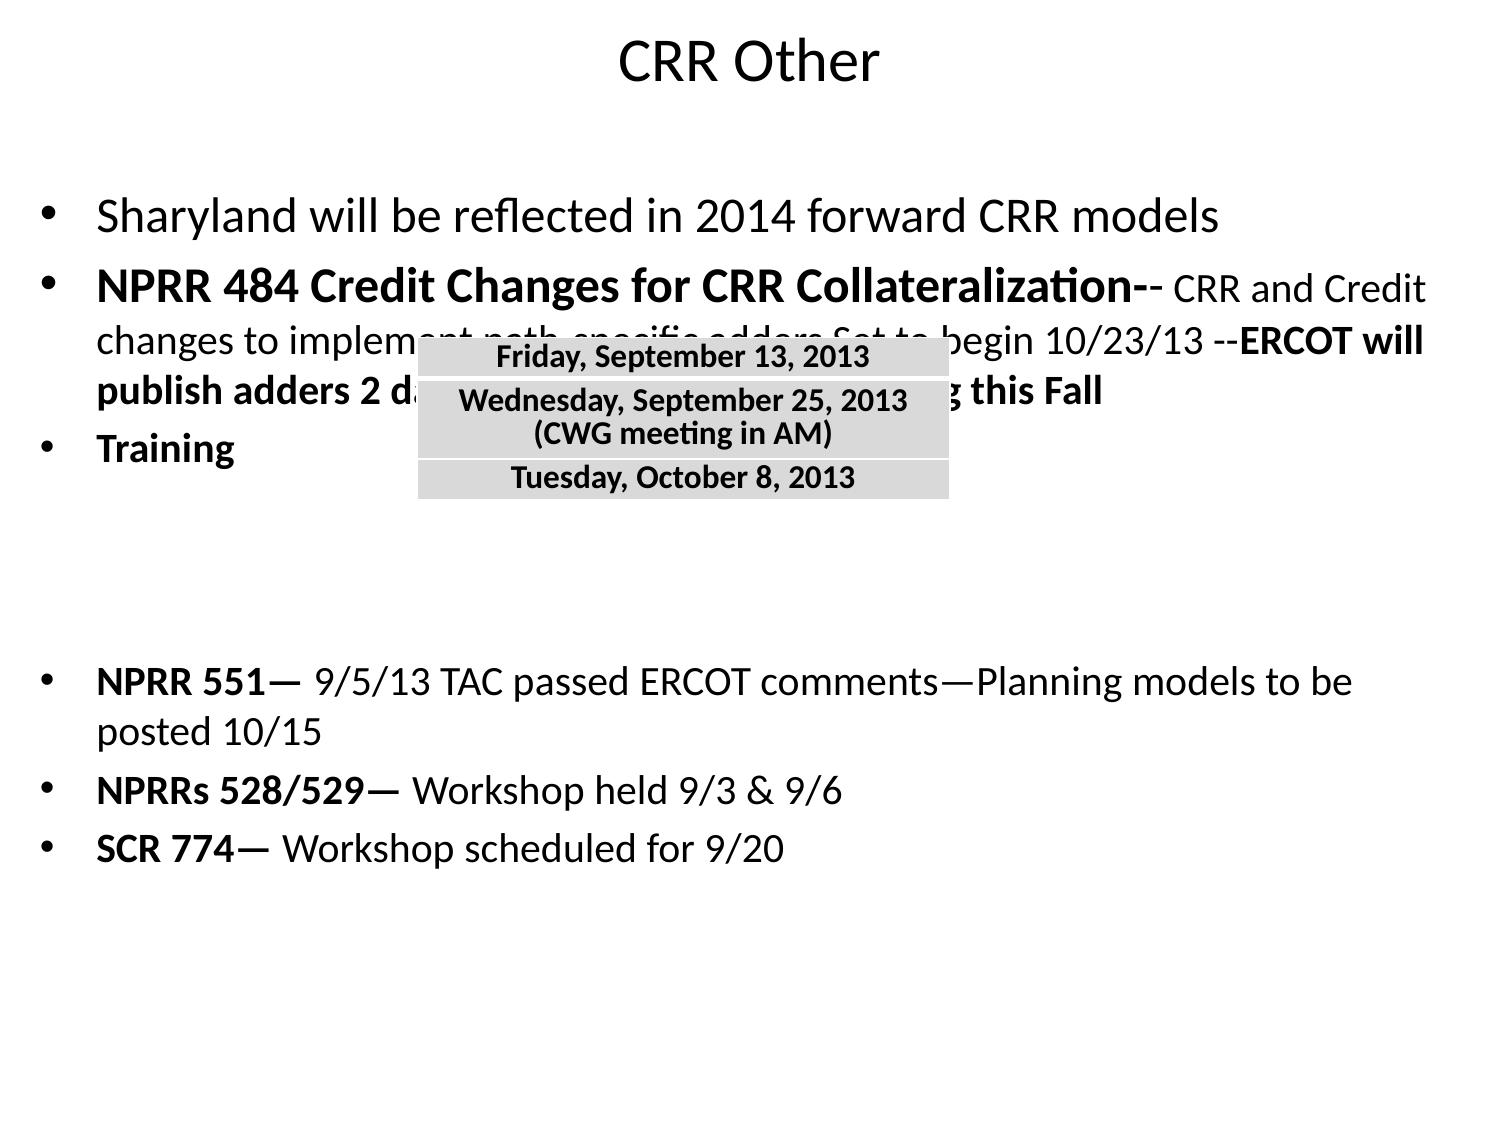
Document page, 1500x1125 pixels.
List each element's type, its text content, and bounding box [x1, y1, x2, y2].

table_header Friday, September 13, 2013 [418, 338, 949, 376]
table_cell Tuesday, October 8, 2013 [418, 460, 949, 499]
list Sharyland will be reflected in 2014 forward CRR models NPRR 484 Credit Changes for CRR Collateralization-- CRR and Credit changes to implement path-specific adders Set to begin 10/23/13 --ERCOT will publish adders 2 days ahead of credit lock starting this Fall Training NPRR 551— 9/5/13 TAC passed ERCOT comments—Planning models to be posted 10/15 NPRRs 528/529— Workshop held 9/3 & 9/6 SCR 774— Workshop scheduled for 9/20 [24, 174, 1451, 1076]
table_cell Wednesday, September 25, 2013 (CWG meeting in AM) [418, 381, 949, 458]
title CRR Other [74, 12, 1426, 101]
